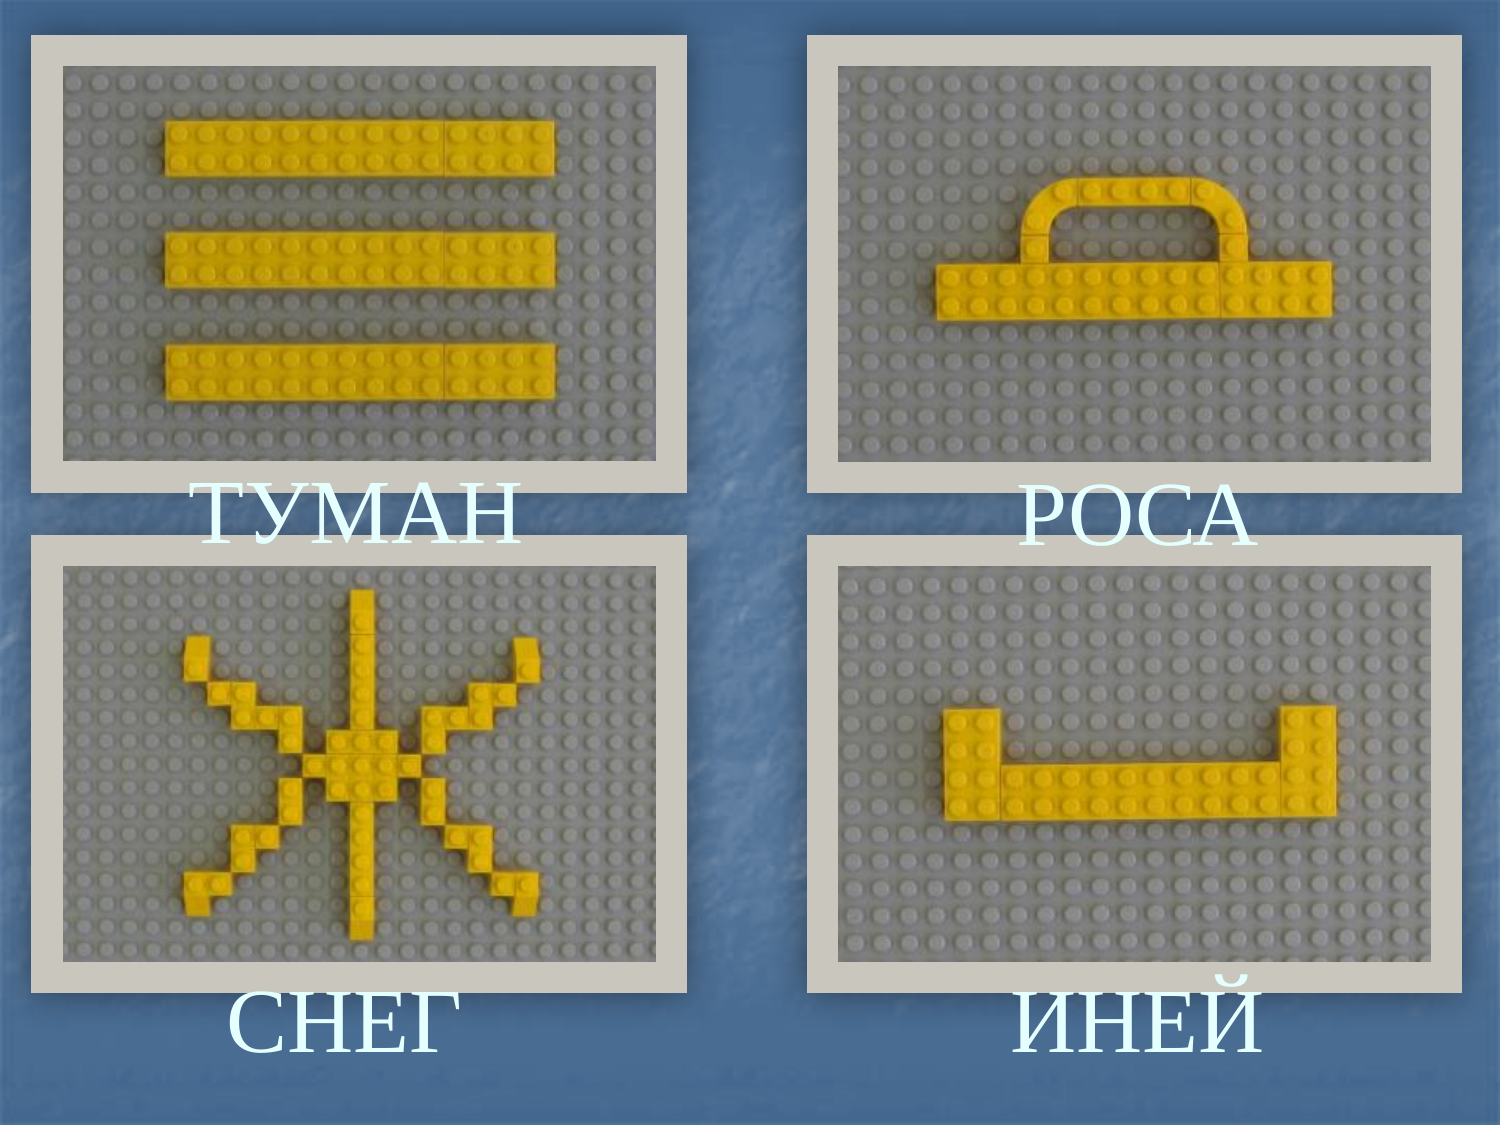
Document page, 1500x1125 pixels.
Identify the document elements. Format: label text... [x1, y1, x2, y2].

text_box ТУМАН [62, 470, 650, 558]
text_box ИНЕЙ [843, 967, 1432, 1067]
text_box РОСА [843, 467, 1432, 559]
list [62, 565, 656, 962]
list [837, 65, 1432, 463]
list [62, 65, 657, 462]
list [837, 565, 1432, 963]
text_box СНЕГ [62, 970, 650, 1073]
